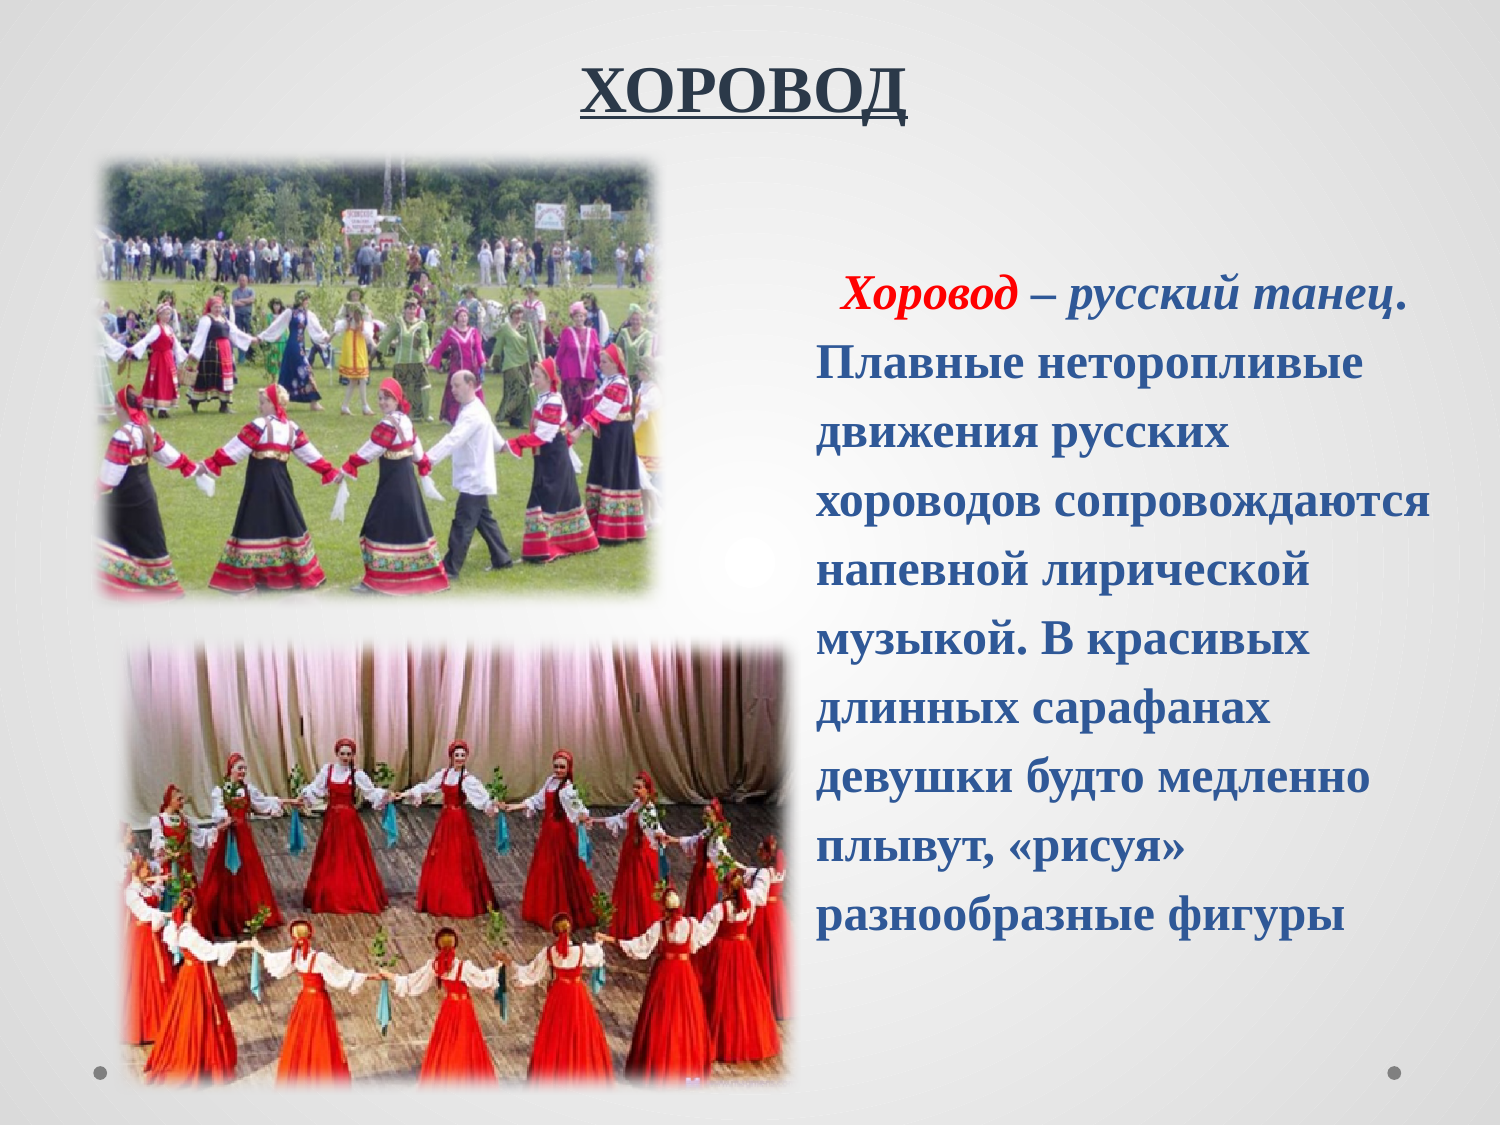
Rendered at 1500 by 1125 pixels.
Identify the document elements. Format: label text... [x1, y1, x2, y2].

text_box ХОРОВОД [0, 0, 1333, 133]
text_box Хоровод – русский танец. Плавные неторопливые движения русских хороводов сопровождаются напевной лирической музыкой. В красивых длинных сарафанах девушки будто медленно плывут, «рисуя» разнообразные фигуры [801, 243, 1459, 1059]
picture [111, 633, 802, 1097]
picture [88, 148, 668, 610]
